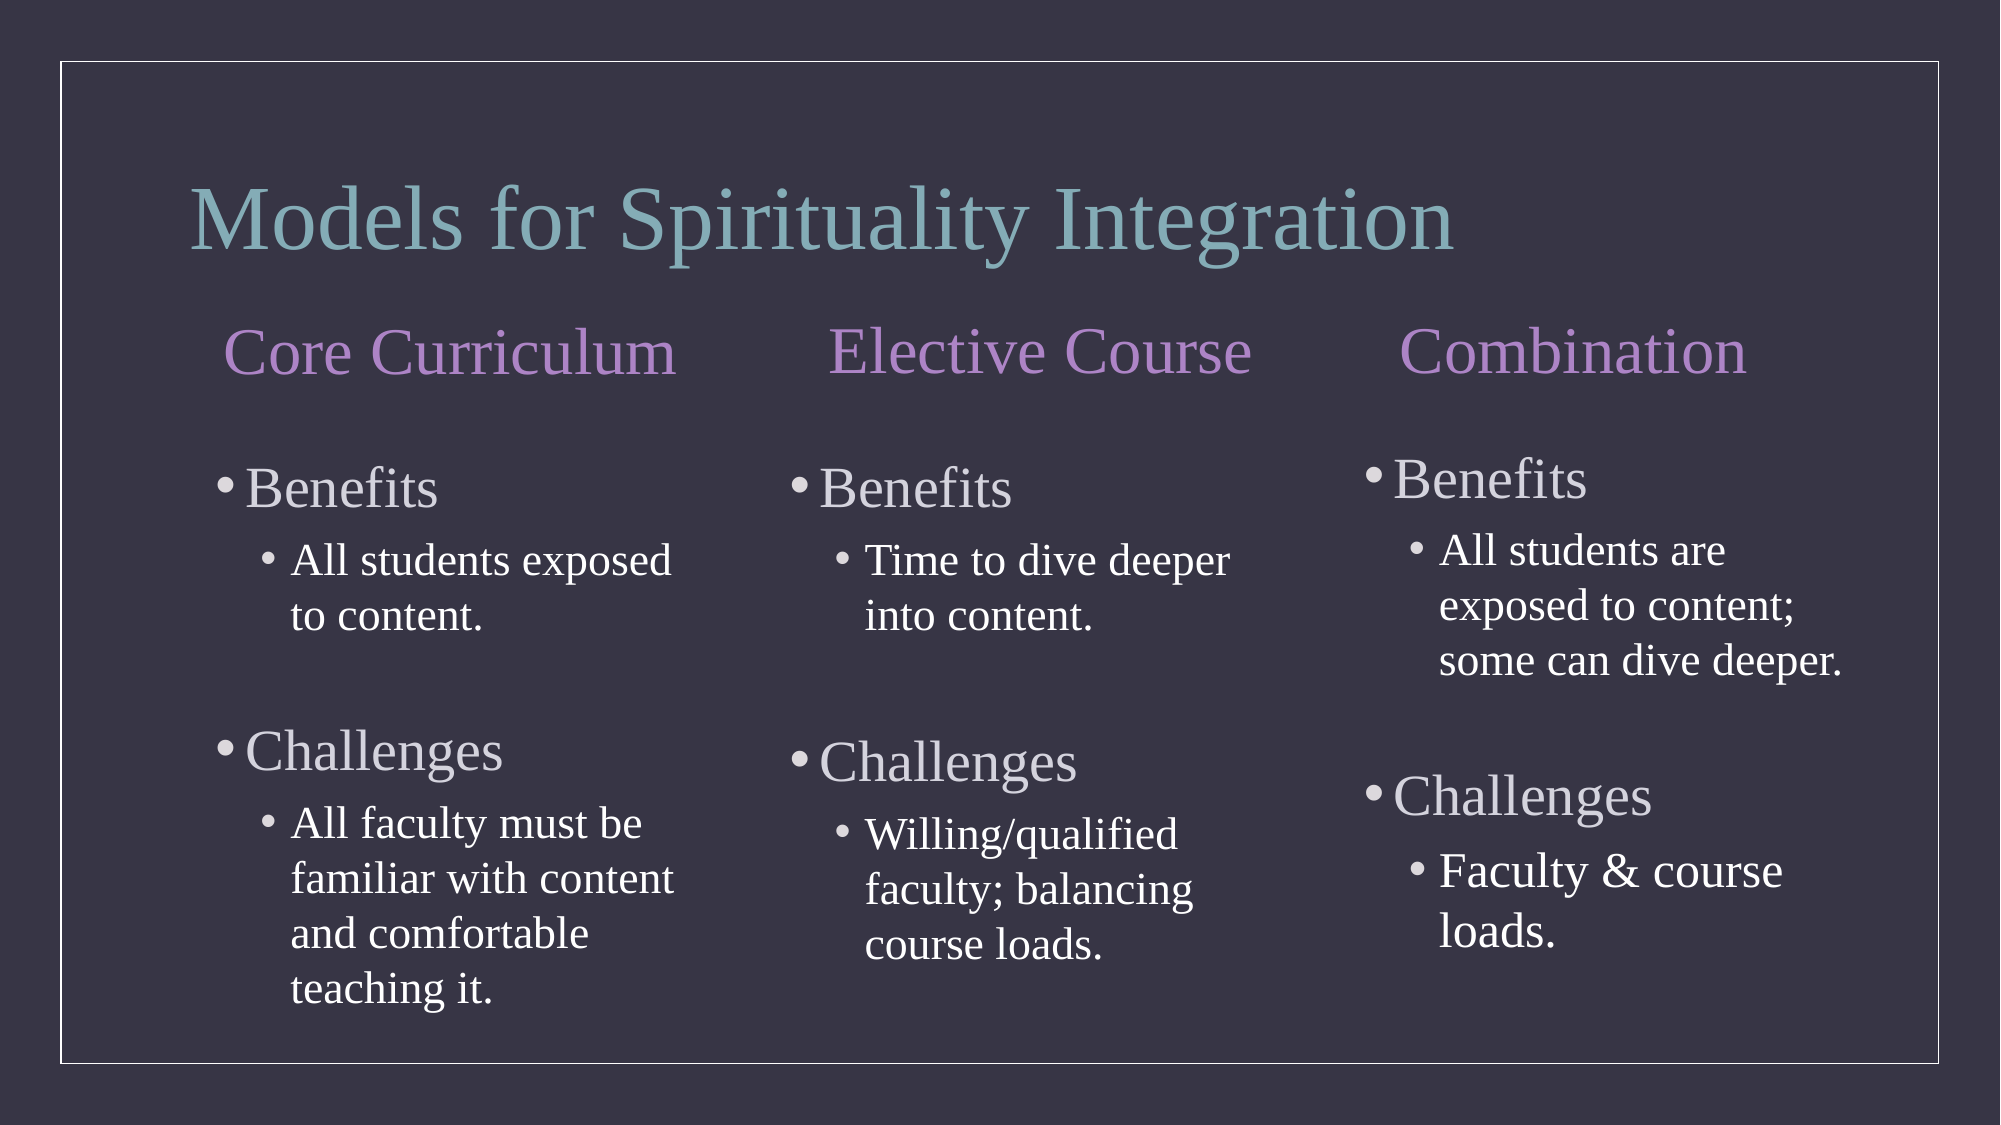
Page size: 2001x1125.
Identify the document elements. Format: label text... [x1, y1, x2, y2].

list Benefits All students exposed to content. Challenges All faculty must be familiar with content and comfortable teaching it. [200, 442, 702, 938]
list Core Curriculum [200, 295, 702, 401]
list Benefits All students are exposed to content; some can dive deeper. Challenges Faculty & course loads. [1348, 432, 1873, 928]
title Models for Spirituality Integration [174, 107, 1825, 333]
list Elective Course [790, 294, 1293, 399]
list Combination [1323, 294, 1825, 399]
list Benefits Time to dive deeper into content. Challenges Willing/qualified faculty; balancing course loads. [774, 442, 1277, 938]
